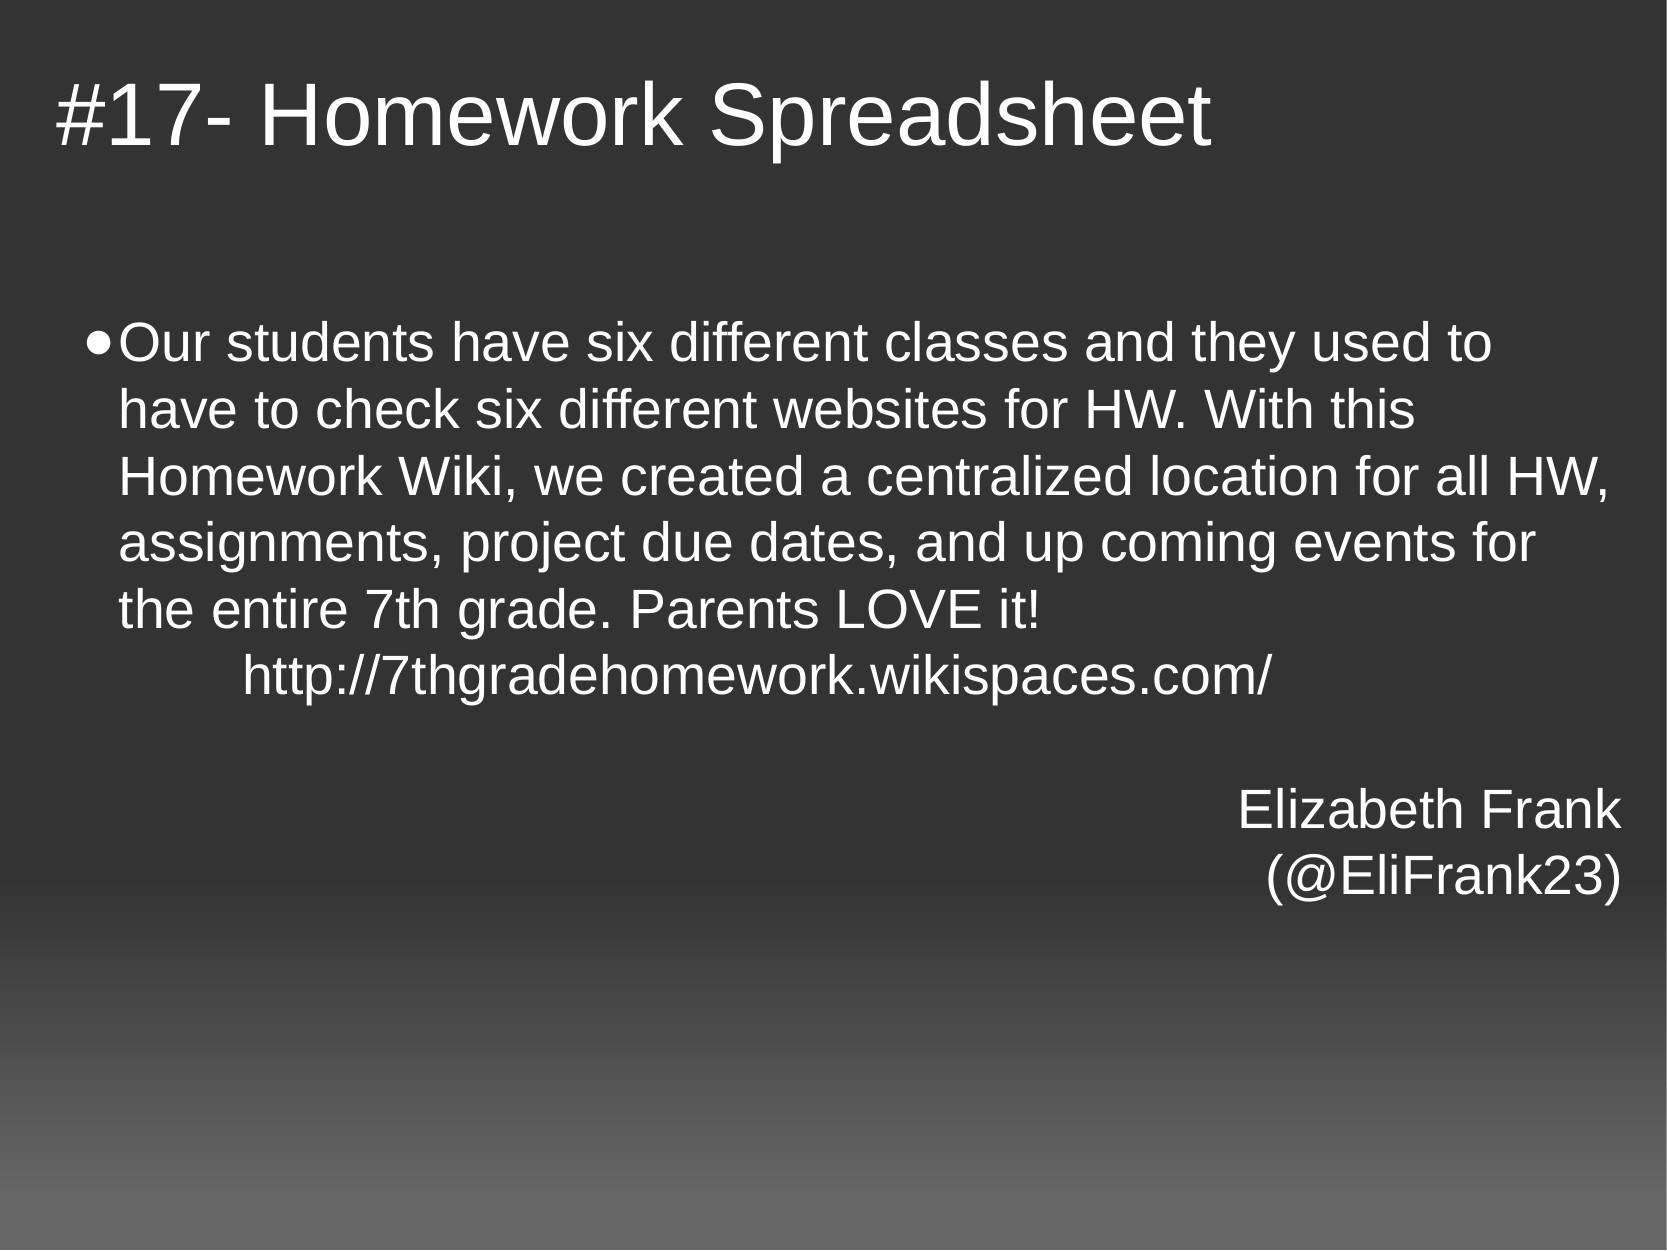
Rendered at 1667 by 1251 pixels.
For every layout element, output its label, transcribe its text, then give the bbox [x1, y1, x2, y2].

title #17- Homework Spreadsheet [50, 50, 1630, 213]
list Our students have six different classes and they used to have to check six different websites for HW. With this Homework Wiki, we created a centralized location for all HW, assignments, project due dates, and up coming events for the entire 7th grade. Parents LOVE it! http://7thgradehomework.wikispaces.com/ Elizabeth Frank (@EliFrank23) [50, 300, 1630, 1213]
picture [0, 0, 1667, 1250]
